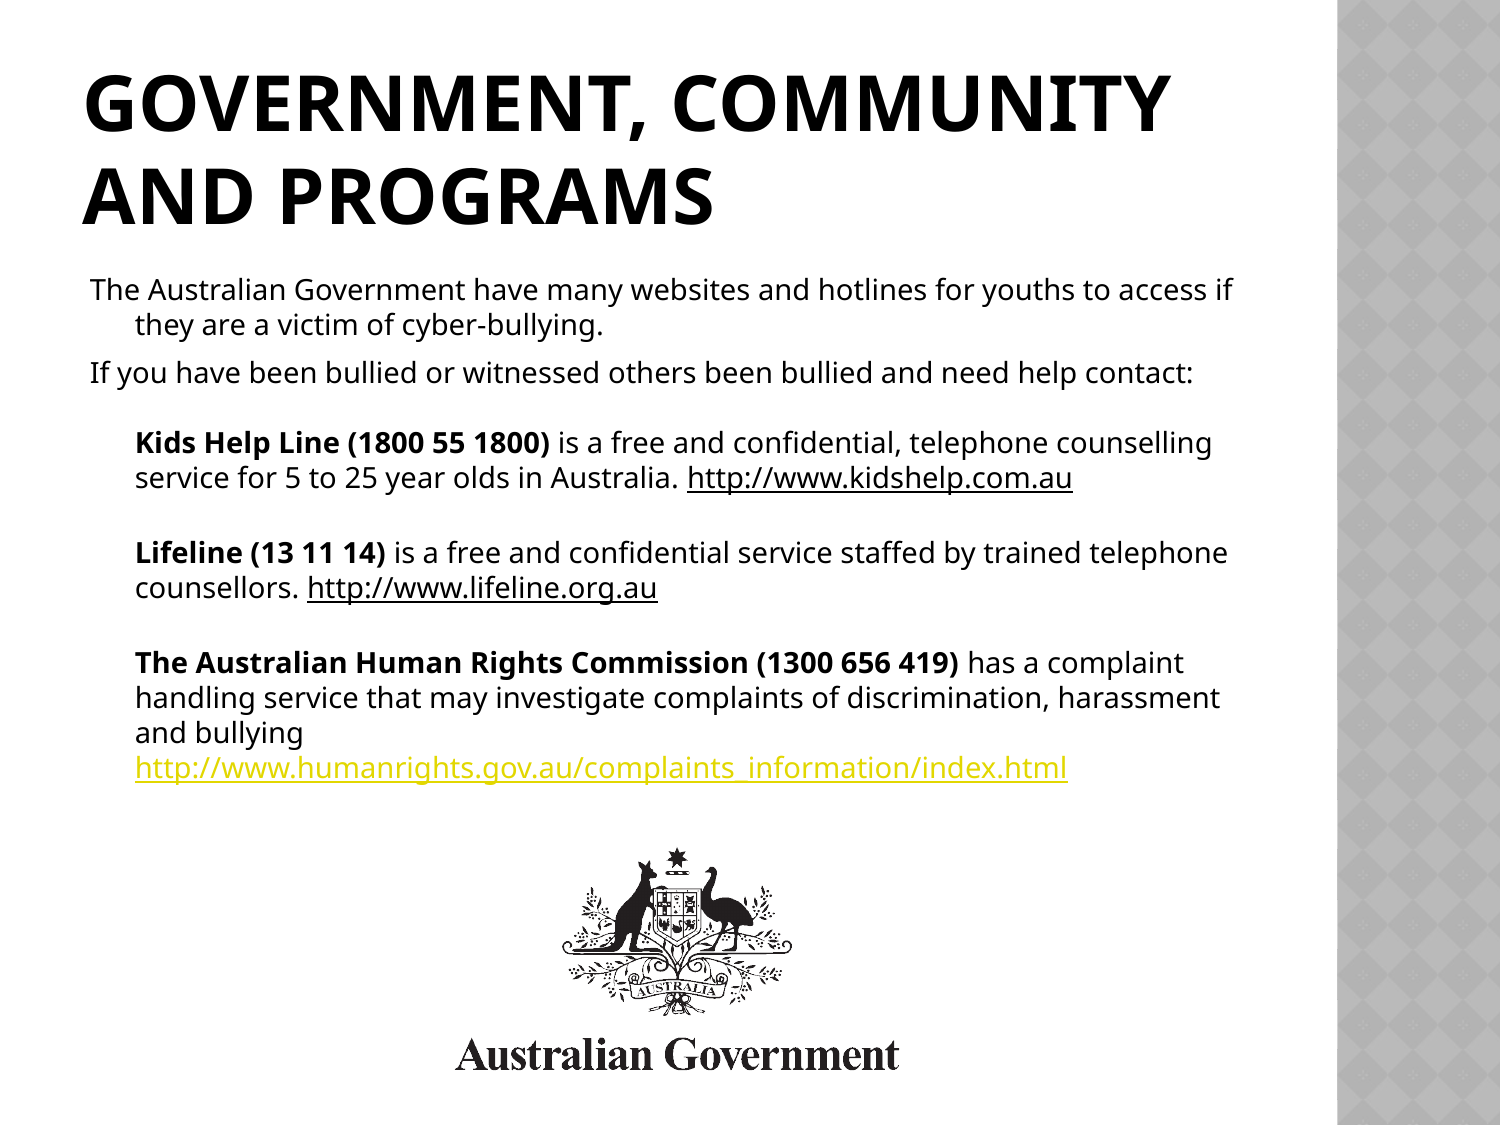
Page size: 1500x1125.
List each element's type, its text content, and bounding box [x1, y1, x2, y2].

title Government, Community and programs [75, 52, 1263, 240]
list The Australian Government have many websites and hotlines for youths to access if they are a victim of cyber-bullying. If you have been bullied or witnessed others been bullied and need help contact: Kids Help Line (1800 55 1800) is a free and confidential, telephone counselling service for 5 to 25 year olds in Australia. http://www.kidshelp.com.au Lifeline (13 11 14) is a free and confidential service staffed by trained telephone counsellors. http://www.lifeline.org.au The Australian Human Rights Commission (1300 656 419) has a complaint handling service that may investigate complaints of discrimination, harassment and bullying http://www.humanrights.gov.au/complaints_information/index.html [75, 264, 1263, 1059]
picture [454, 845, 901, 1071]
